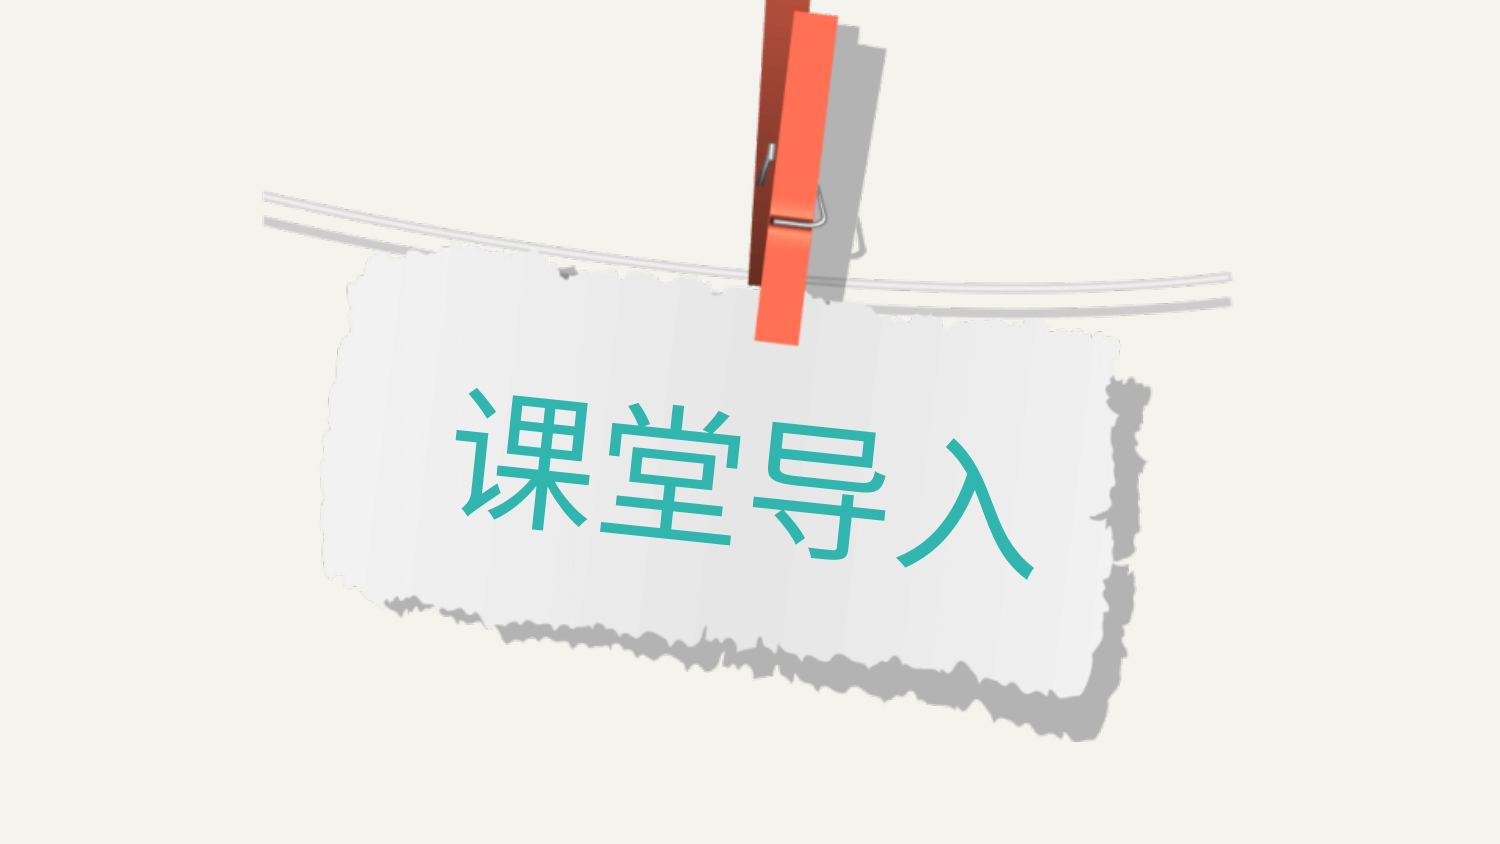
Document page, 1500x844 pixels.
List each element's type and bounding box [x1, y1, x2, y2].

picture [94, 0, 1251, 742]
